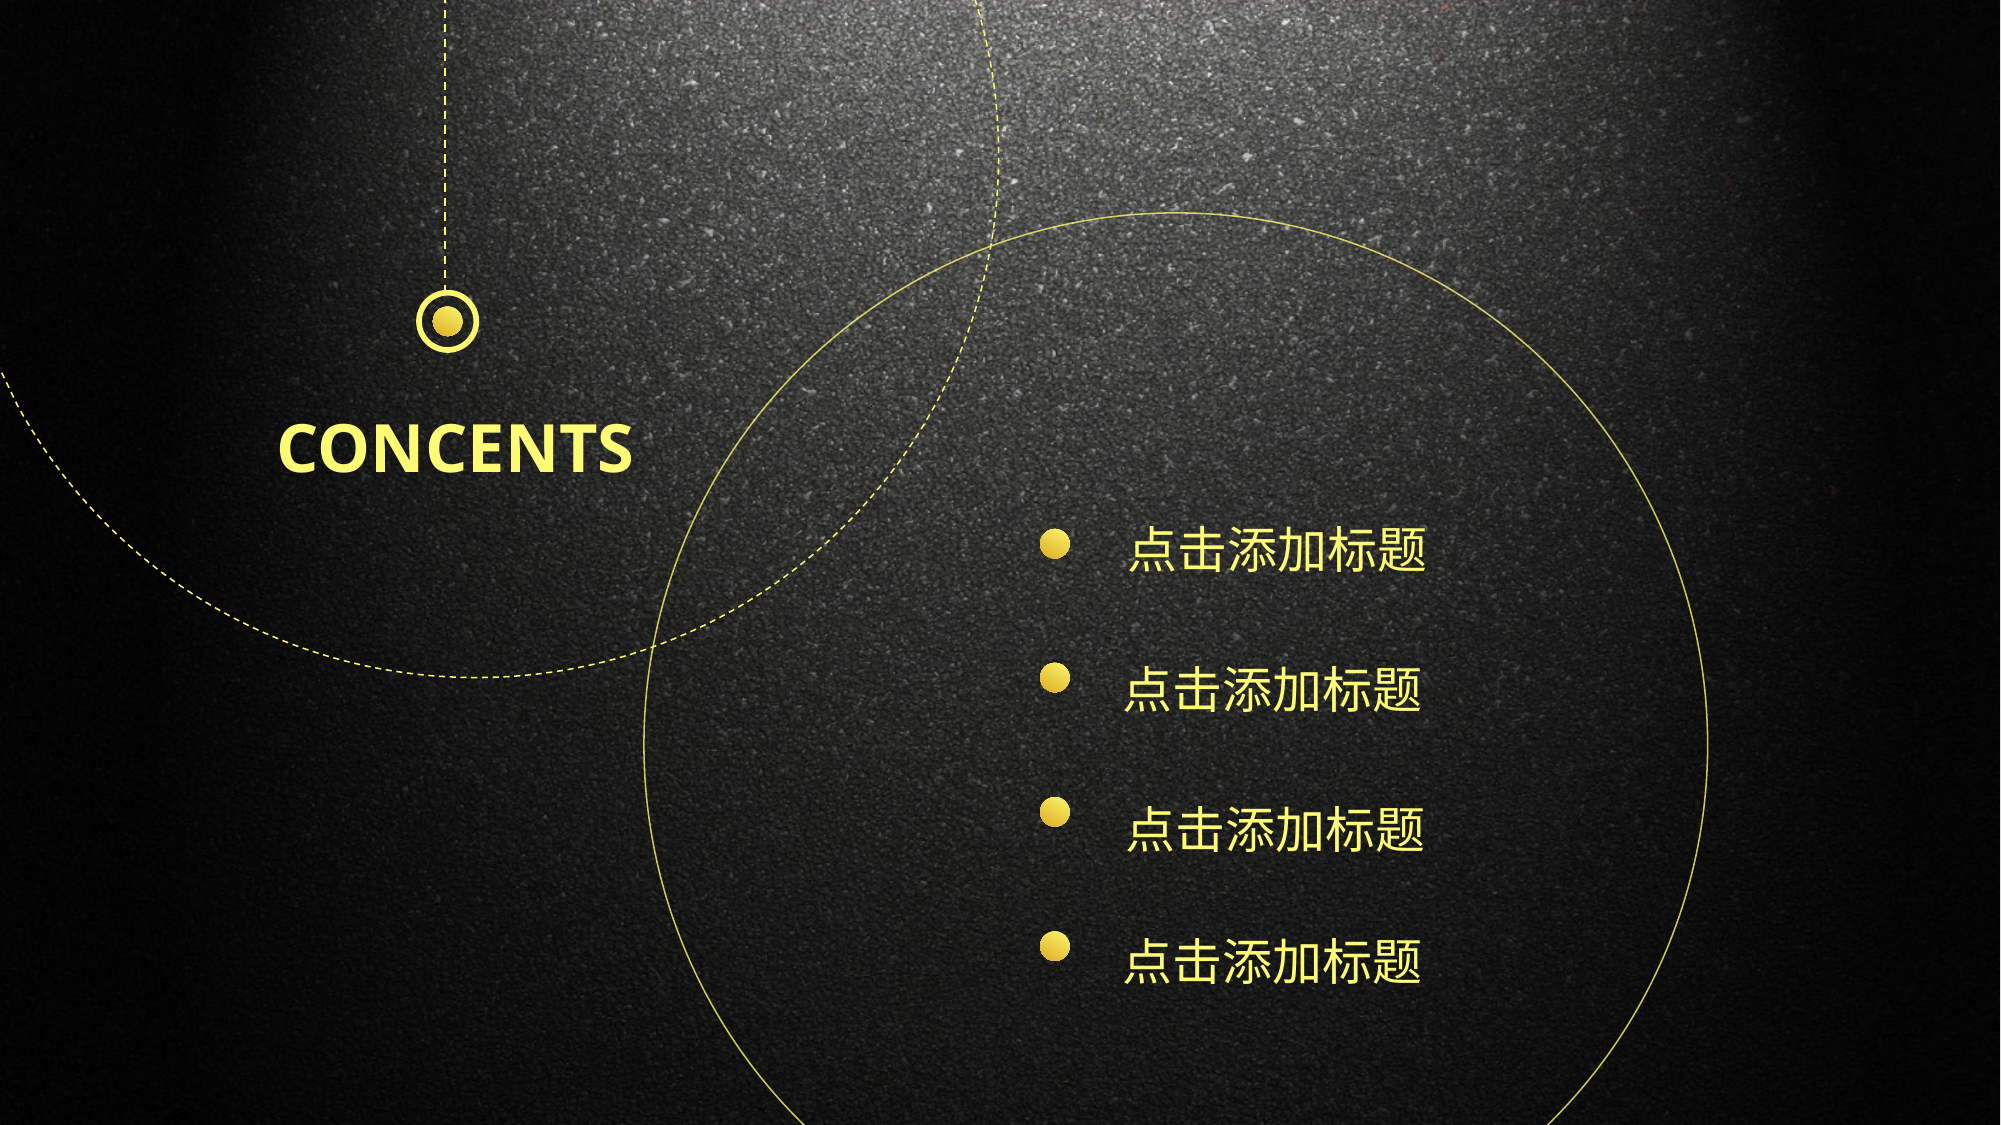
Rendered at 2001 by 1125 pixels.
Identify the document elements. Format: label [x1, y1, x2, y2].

text_box [418, 292, 477, 350]
picture [0, 0, 2001, 1125]
